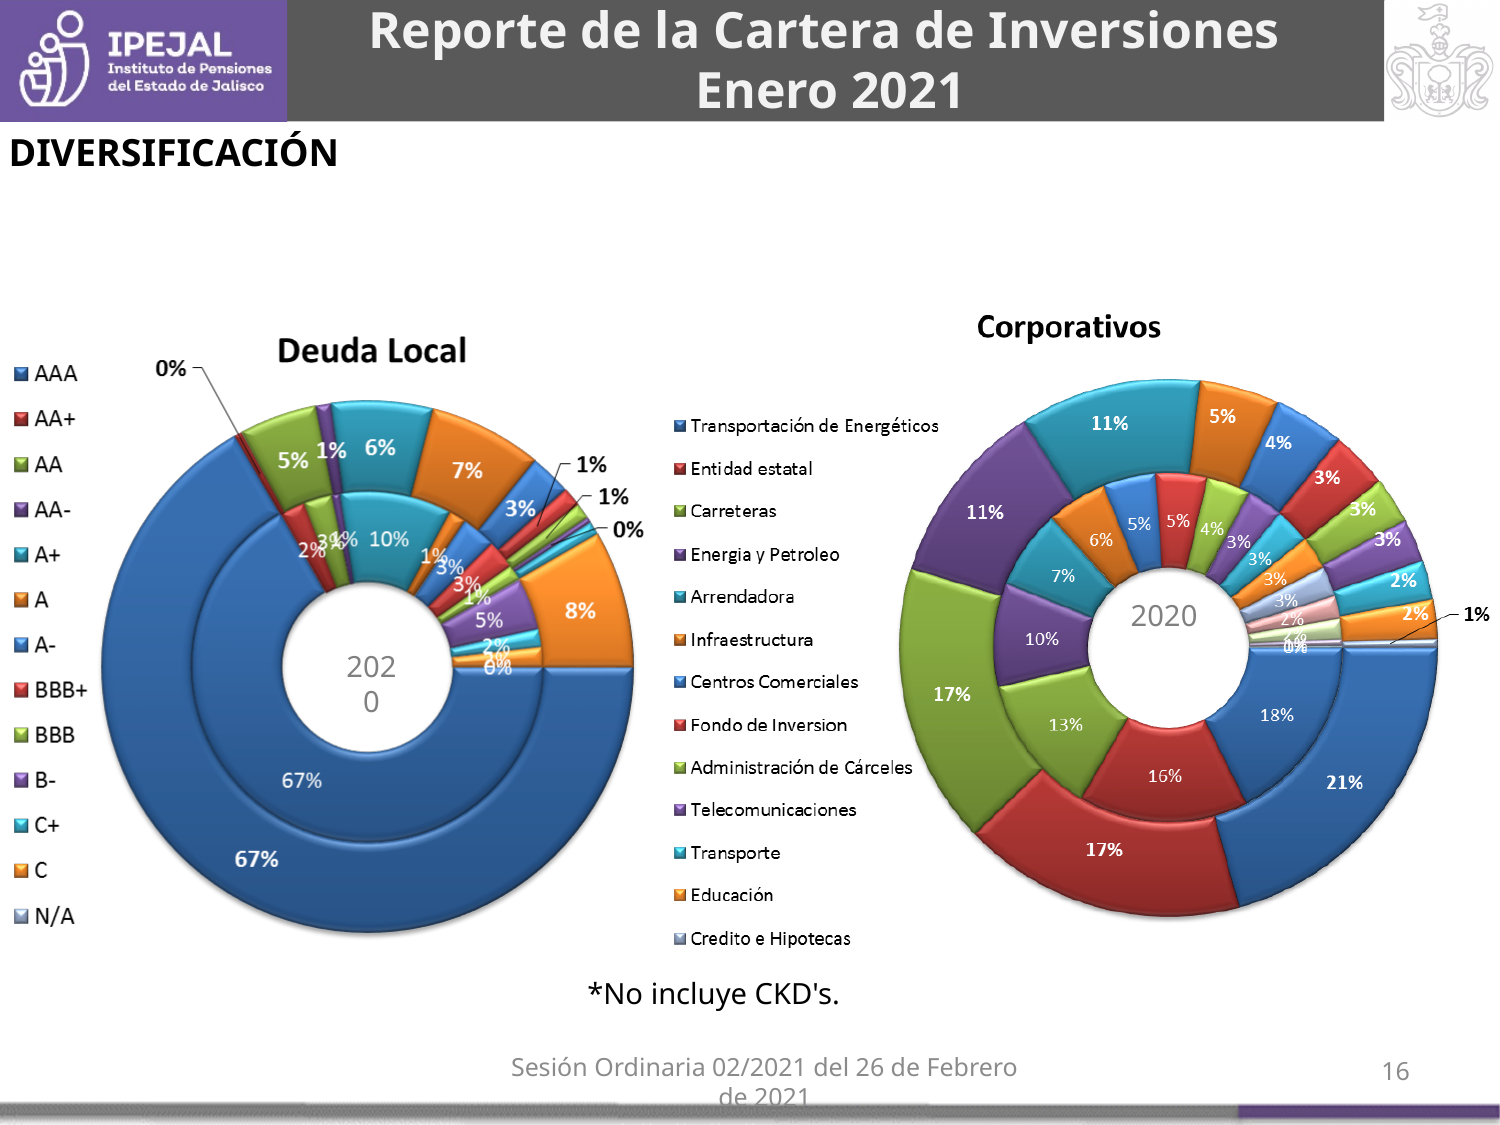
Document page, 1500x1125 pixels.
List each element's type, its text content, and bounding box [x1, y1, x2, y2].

text_box *No incluye CKD's. [572, 968, 857, 1018]
text_box Reporte de la Cartera de Inversiones Enero 2021 [277, 0, 1384, 120]
picture [0, 0, 288, 121]
text_box DIVERSIFICACIÓN [0, 121, 354, 182]
slide_number 15 [1074, 1042, 1425, 1103]
text_box Sesión Ordinaria 02/2021 del 26 de Febrero de 2021 [483, 1051, 1046, 1112]
picture [0, 301, 1496, 979]
picture [0, 1096, 1500, 1125]
